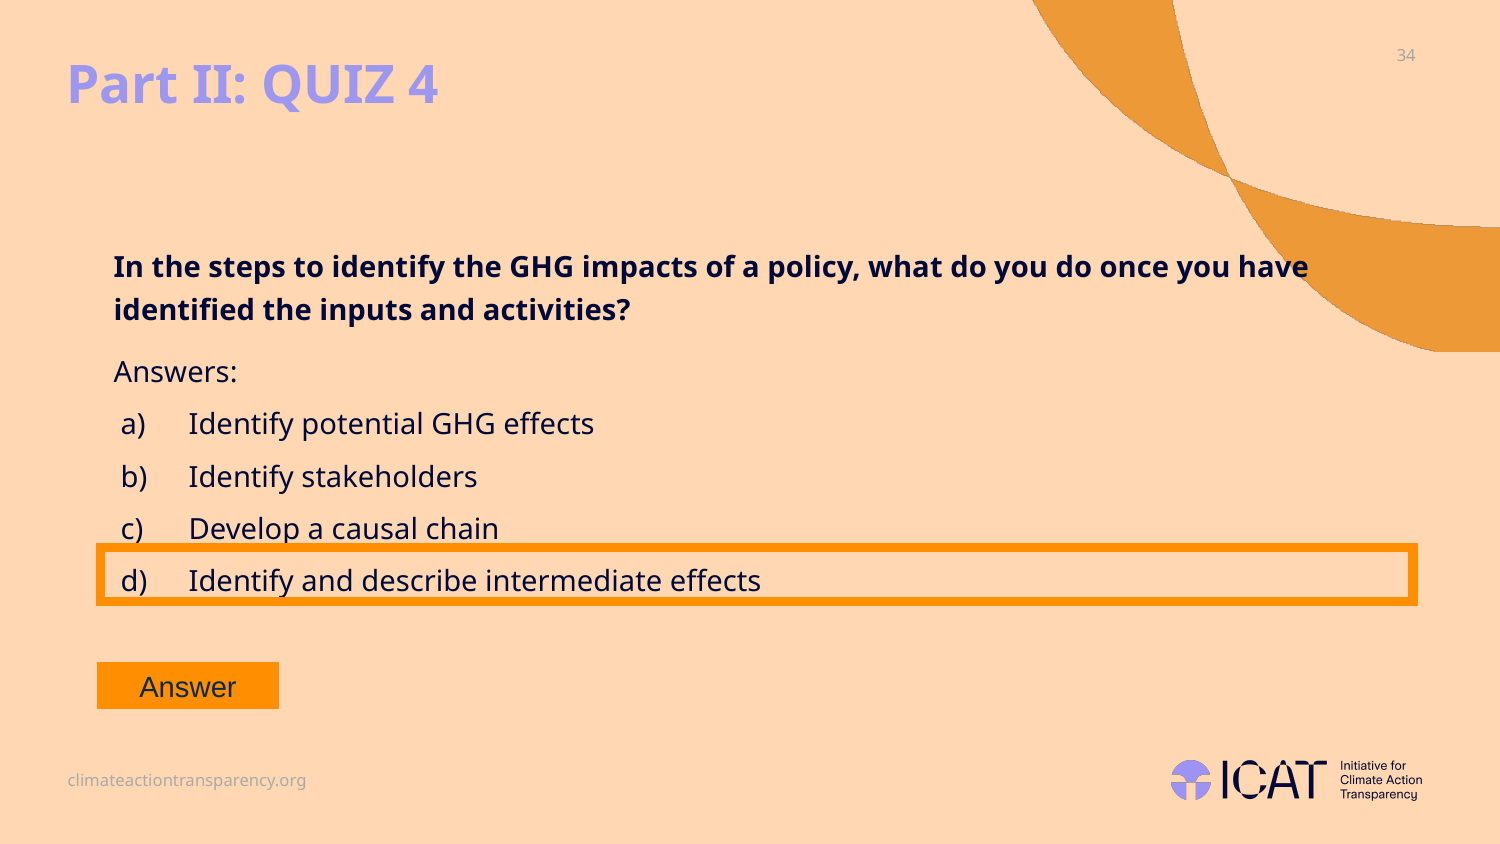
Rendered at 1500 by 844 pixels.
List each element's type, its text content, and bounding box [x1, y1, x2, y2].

table_cell Very likely [1412, 544, 1417, 605]
text_box [100, 547, 1413, 602]
list In the steps to identify the GHG impacts of a policy, what do you do once you have identified the inputs and activities? [98, 204, 1416, 363]
text_box Answer [98, 663, 278, 709]
picture [976, 0, 1500, 352]
picture [1171, 724, 1459, 835]
title Part II: QUIZ 4 [51, 35, 1449, 130]
list Answers: Identify potential GHG effects Identify stakeholders Develop a causal chain Identify and describe intermediate effects [98, 363, 1412, 709]
